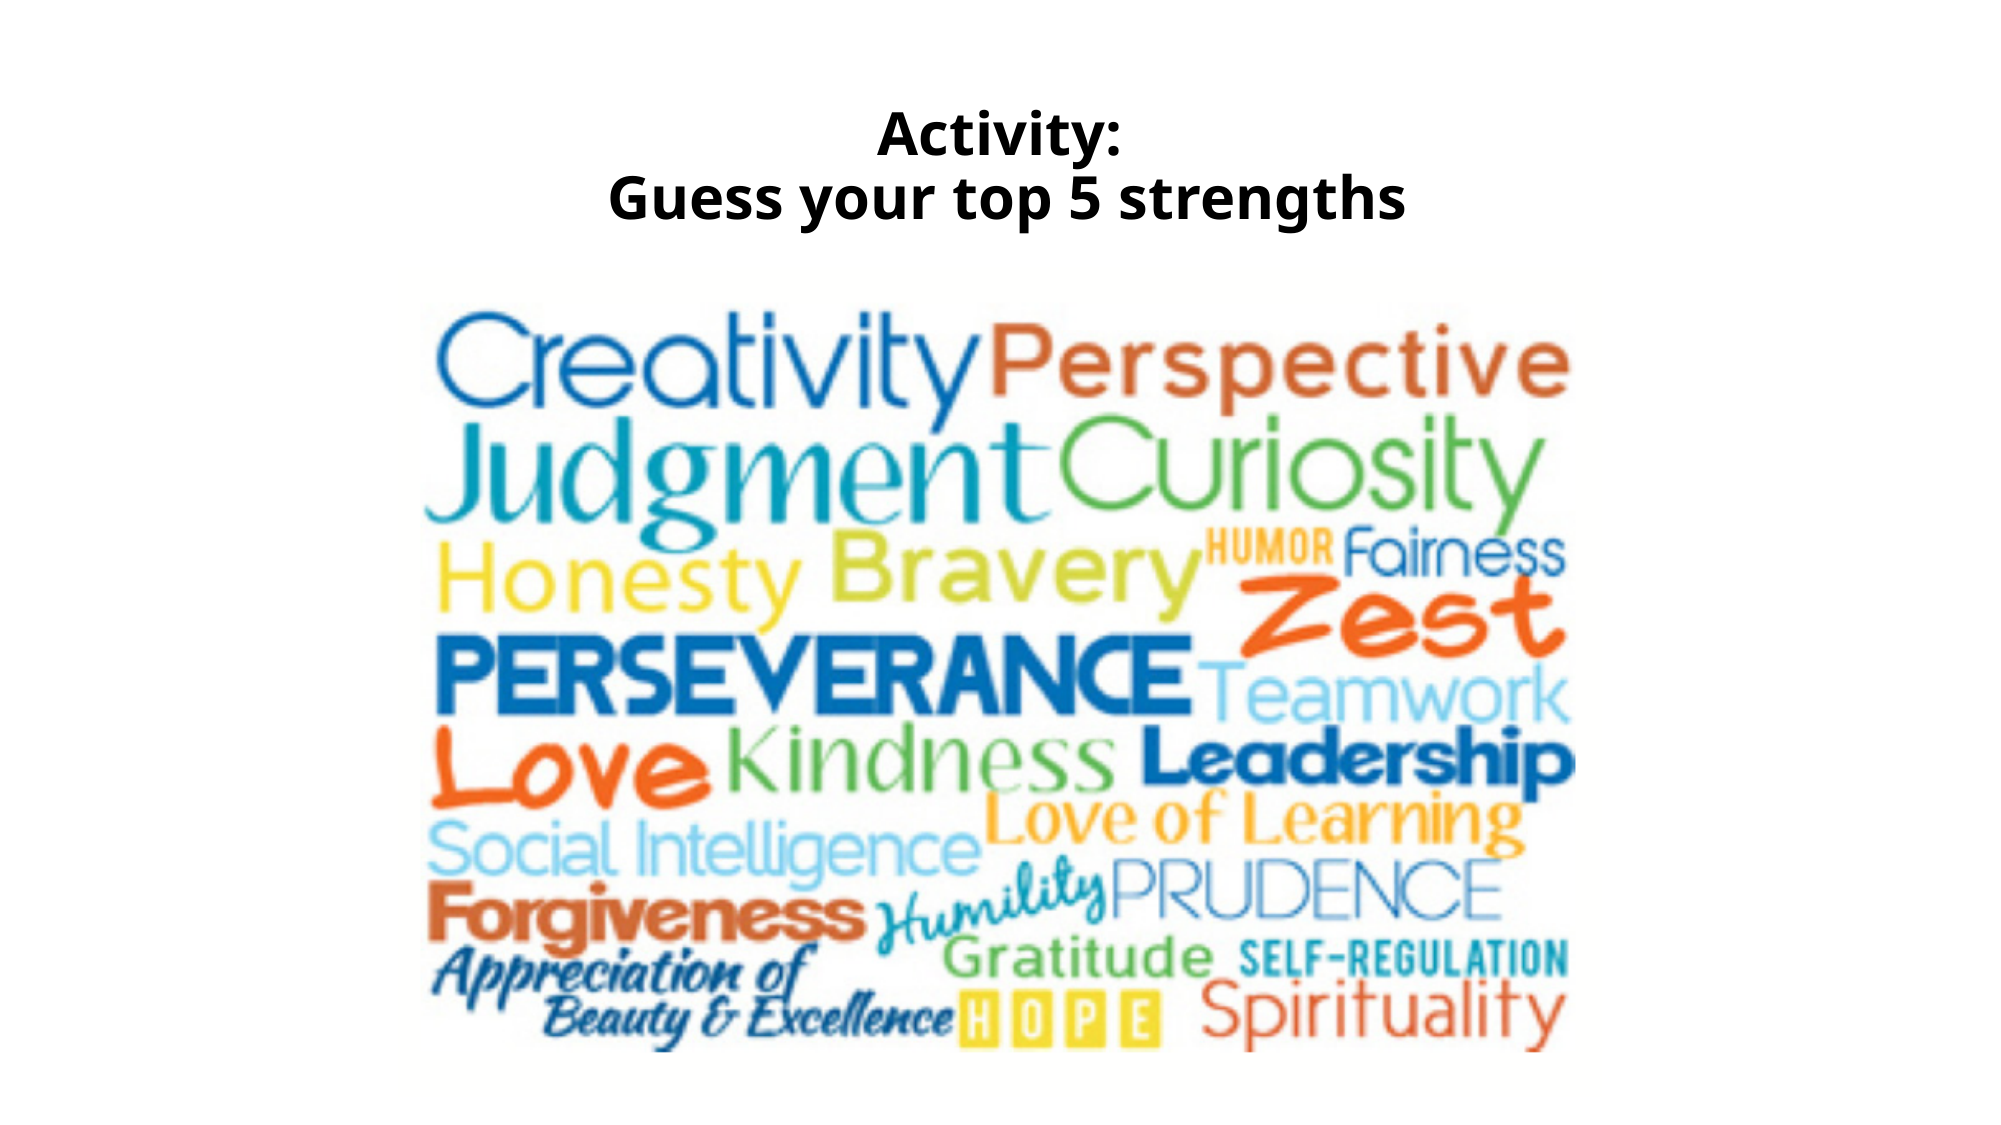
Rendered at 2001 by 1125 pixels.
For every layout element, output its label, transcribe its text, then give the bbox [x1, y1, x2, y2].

title Activity: Guess your top 5 strengths [137, 95, 1863, 313]
picture [398, 267, 1602, 1097]
